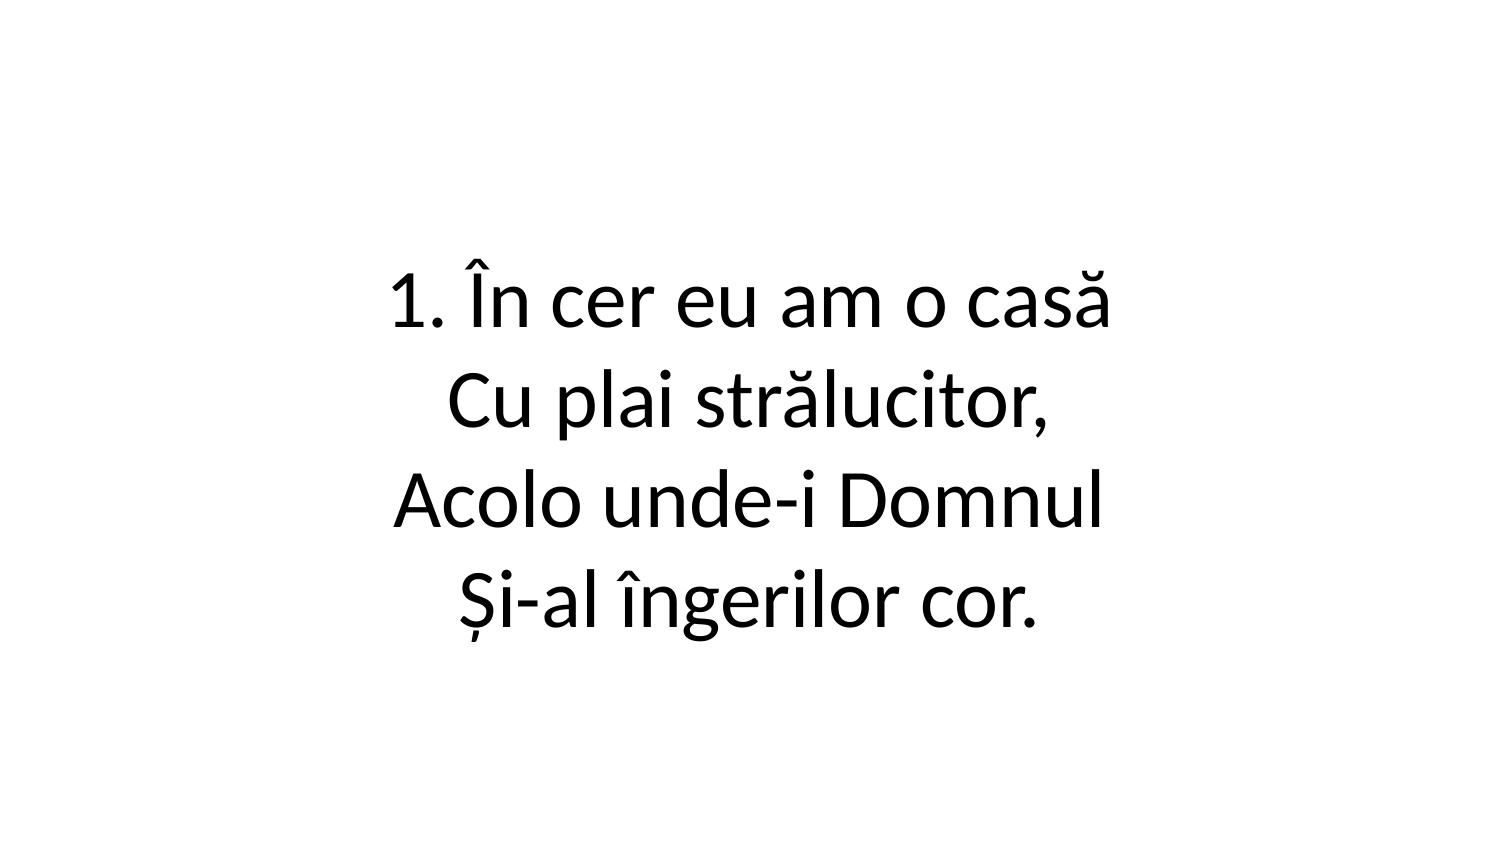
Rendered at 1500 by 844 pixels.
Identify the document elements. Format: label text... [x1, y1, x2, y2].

text_box 1. În cer eu am o casă Cu plai strălucitor, Acolo unde-i Domnul Și-al îngerilor cor. [370, 192, 1130, 652]
